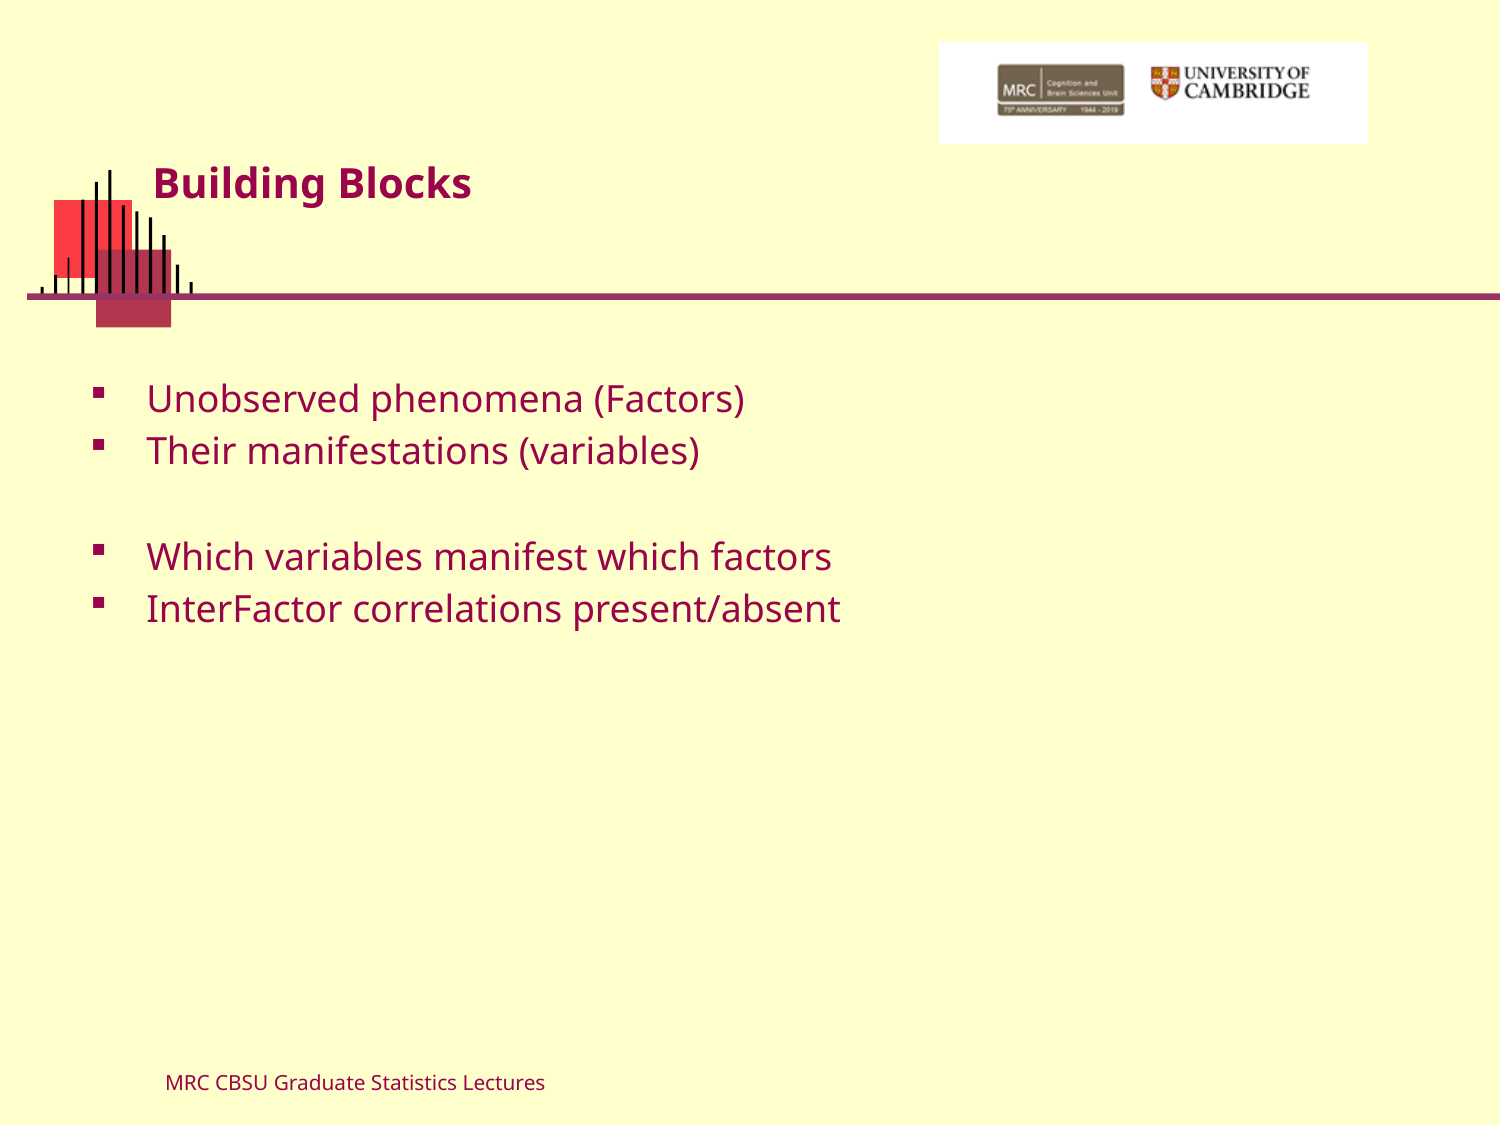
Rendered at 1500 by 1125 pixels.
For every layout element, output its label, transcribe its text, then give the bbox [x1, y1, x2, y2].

title Building Blocks [137, 137, 988, 233]
picture [939, 42, 1368, 144]
footer MRC CBSU Graduate Statistics Lectures [149, 1062, 988, 1101]
list Unobserved phenomena (Factors) Their manifestations (variables) Which variables manifest which factors InterFactor correlations present/absent [75, 262, 1425, 1038]
